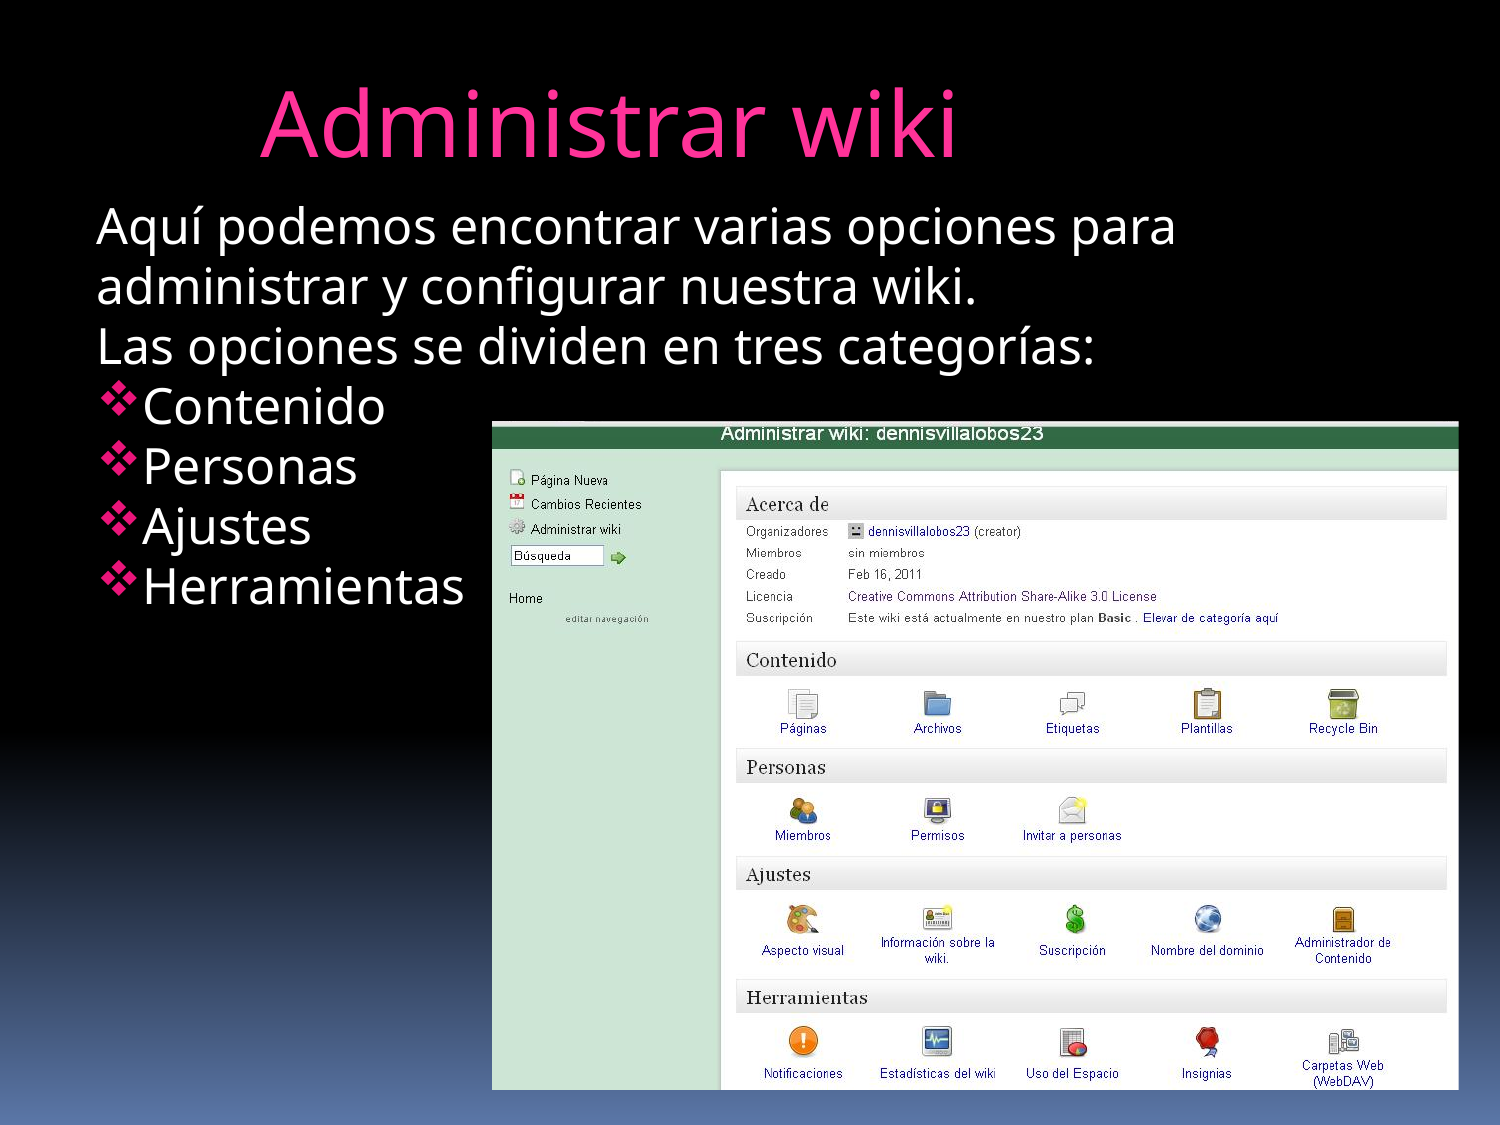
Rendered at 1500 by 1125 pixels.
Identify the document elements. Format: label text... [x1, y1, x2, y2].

picture [491, 421, 1460, 1091]
text_box Administrar wiki [246, 58, 1137, 184]
text_box Aquí podemos encontrar varias opciones para administrar y configurar nuestra wiki. Las opciones se dividen en tres categorías: Contenido Personas Ajustes Herramientas [81, 187, 1360, 623]
